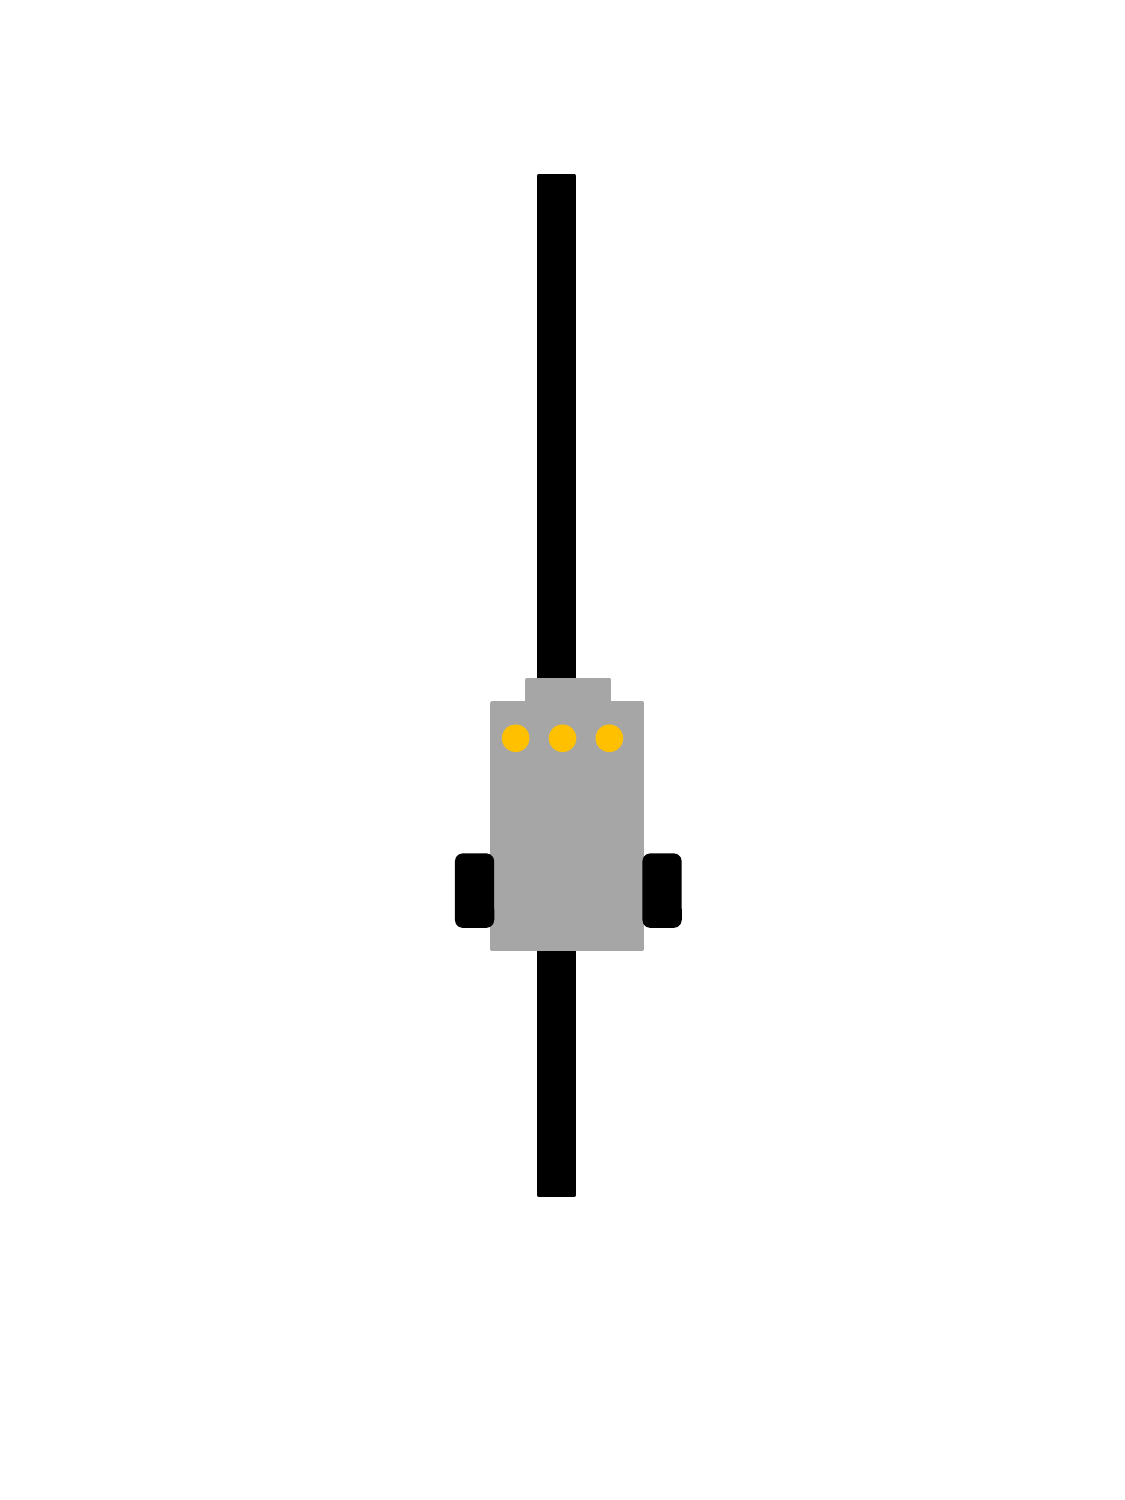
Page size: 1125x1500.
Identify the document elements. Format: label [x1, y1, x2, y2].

text_box [537, 174, 576, 678]
text_box [456, 679, 680, 950]
text_box [537, 958, 576, 1197]
